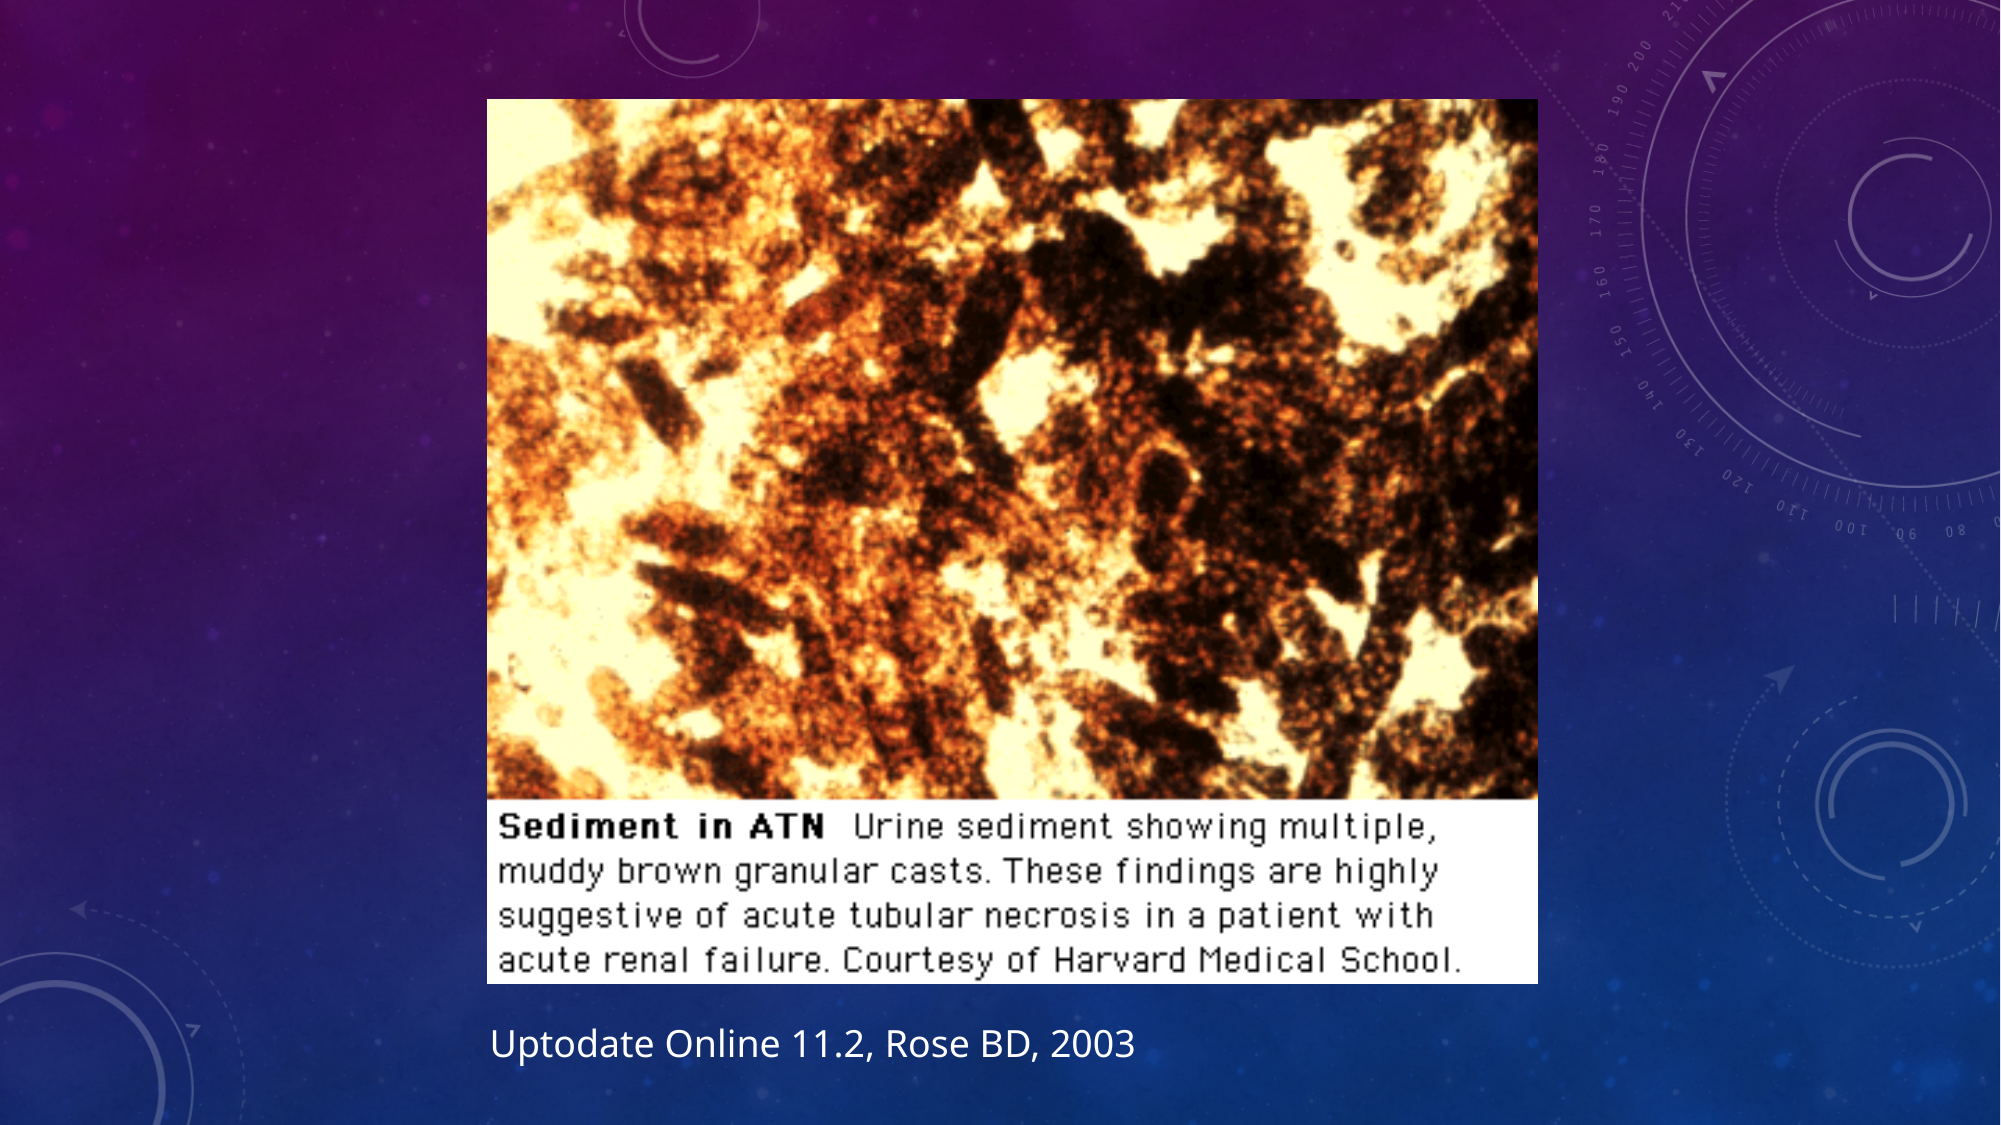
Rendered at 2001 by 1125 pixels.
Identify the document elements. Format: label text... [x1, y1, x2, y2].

text_box Uptodate Online 11.2, Rose BD, 2003 [474, 1012, 1300, 1073]
picture [0, 0, 2001, 1125]
